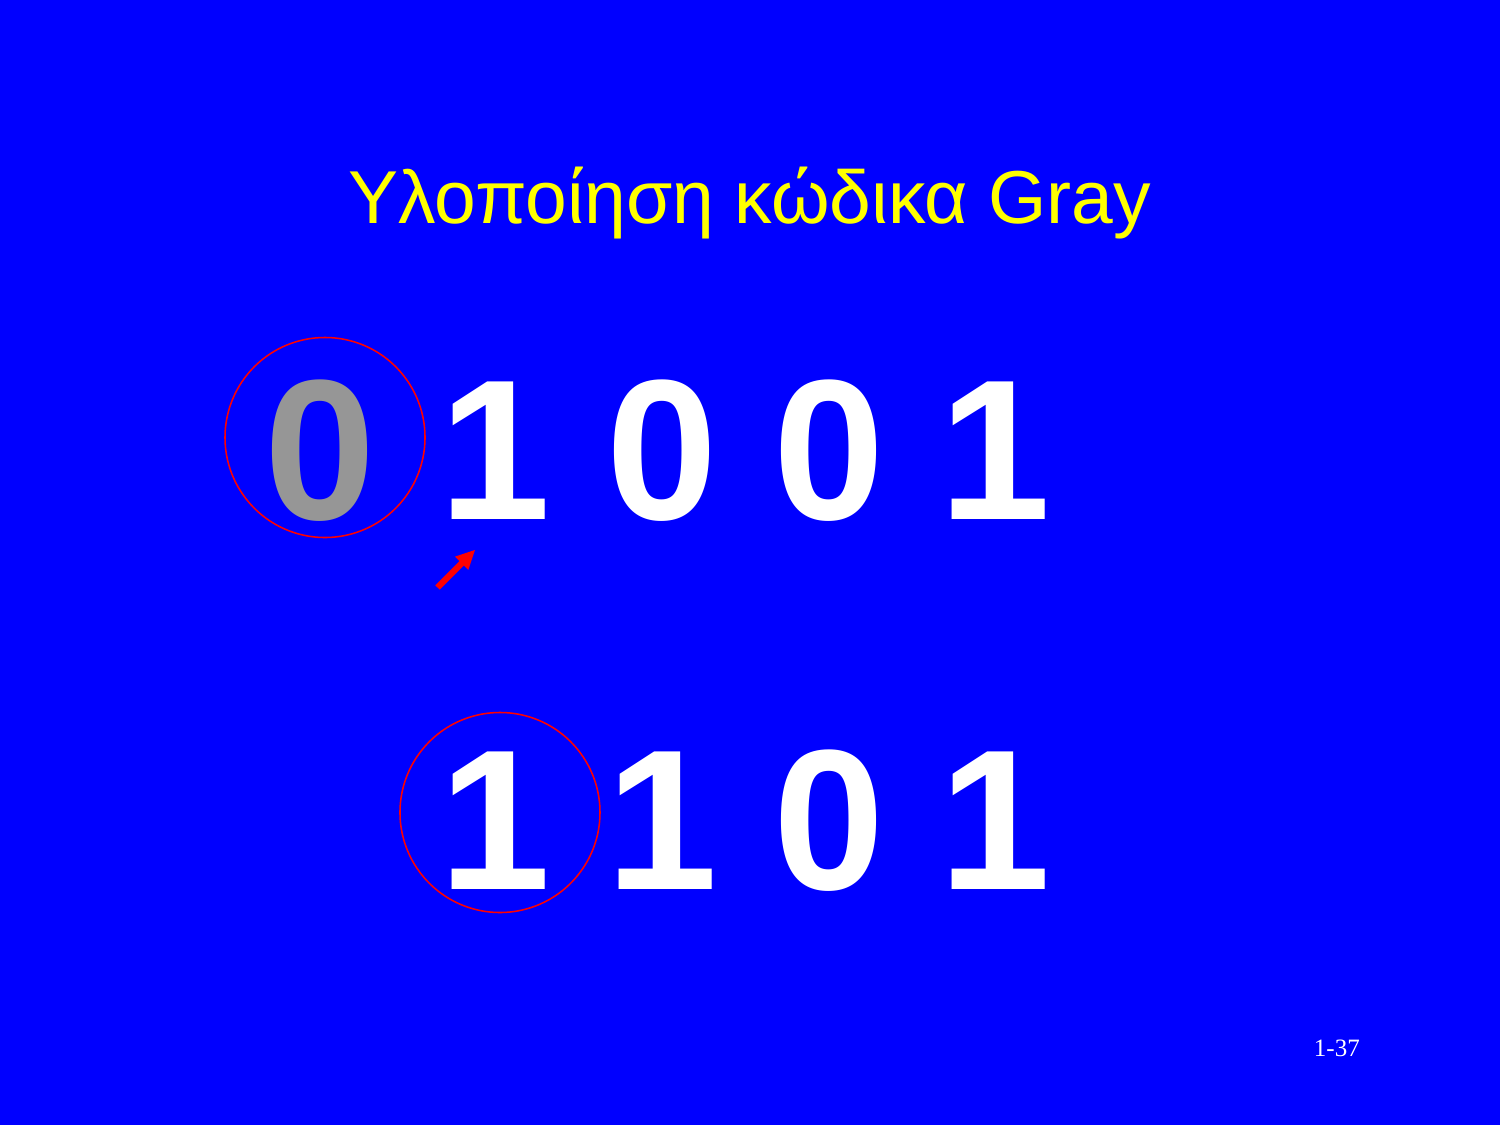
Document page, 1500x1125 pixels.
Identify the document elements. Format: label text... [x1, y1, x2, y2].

text_box [437, 549, 475, 588]
text_box [399, 746, 425, 879]
text_box 1 0 0 1 [425, 312, 1067, 568]
text_box [392, 363, 426, 512]
text_box 0 [250, 312, 392, 568]
text_box 1 1 0 1 [425, 682, 1067, 937]
title Υλοποίηση κώδικα Gray [112, 99, 1388, 288]
text_box [225, 371, 250, 504]
